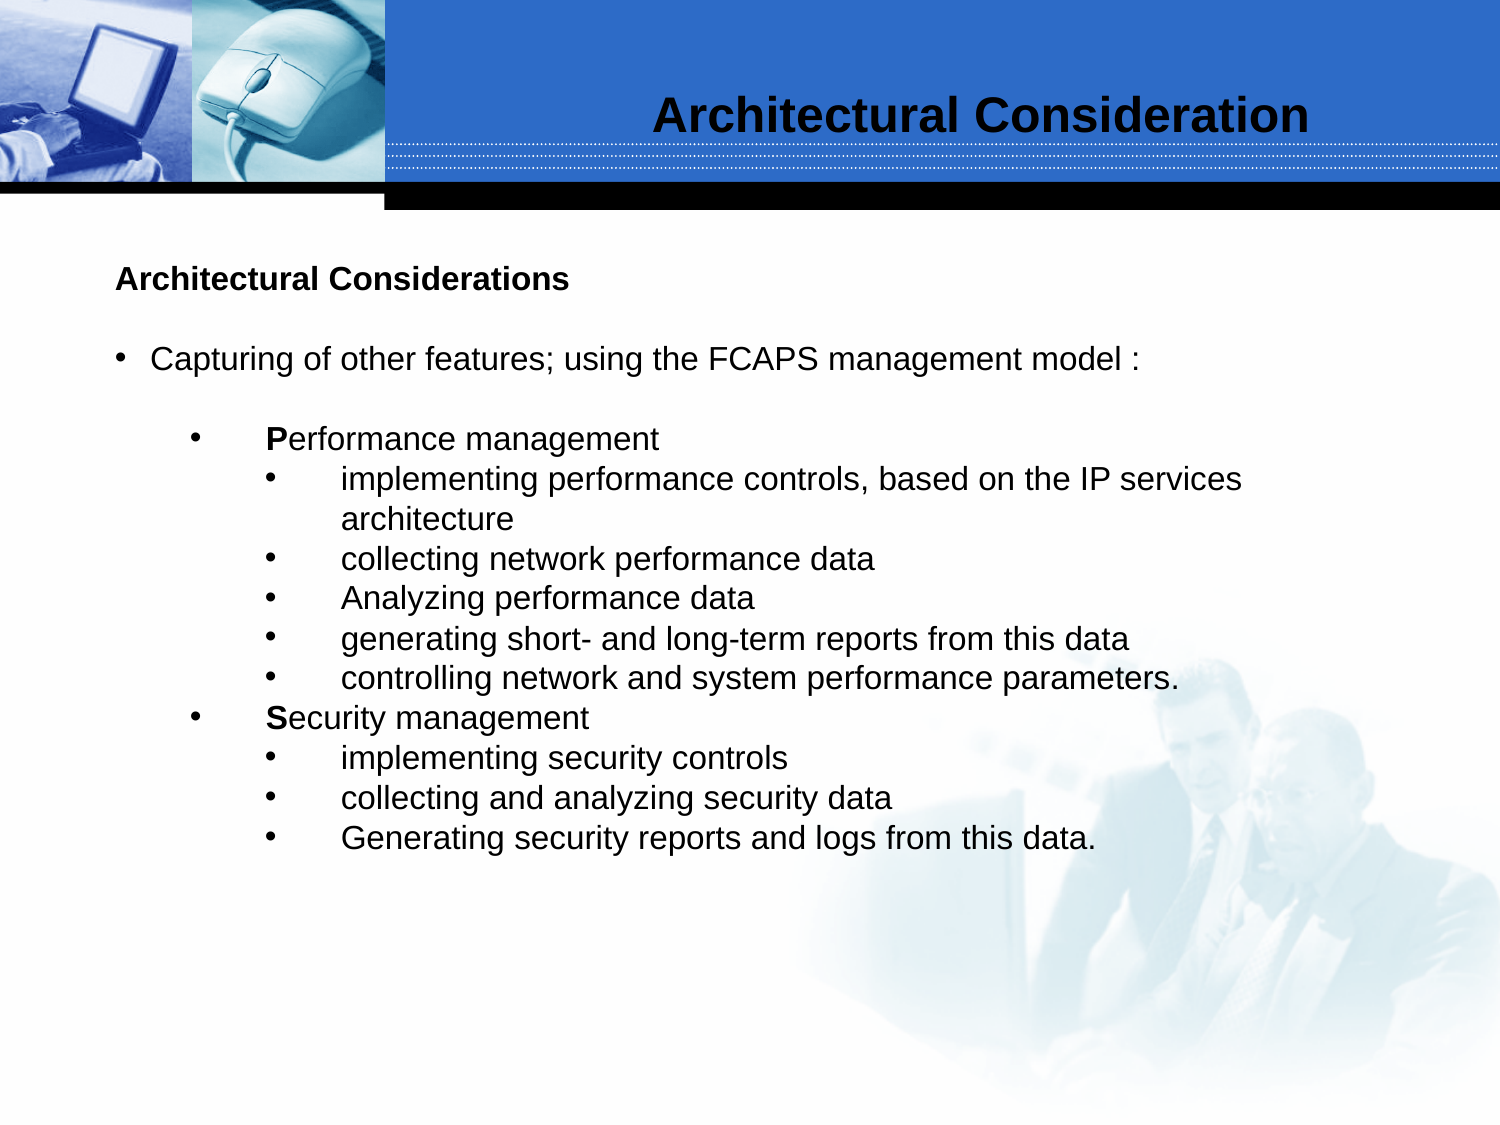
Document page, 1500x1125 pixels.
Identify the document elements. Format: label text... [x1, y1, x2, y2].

text_box Architectural Considerations Capturing of other features; using the FCAPS management model : Performance management implementing performance controls, based on the IP services architecture collecting network performance data Analyzing performance data generating short- and long-term reports from this data controlling network and system performance parameters. Security management implementing security controls collecting and analyzing security data Generating security reports and logs from this data. [99, 249, 1425, 904]
picture [0, 194, 1500, 1125]
picture [0, 0, 385, 181]
title Architectural Consideration [350, 75, 1500, 278]
